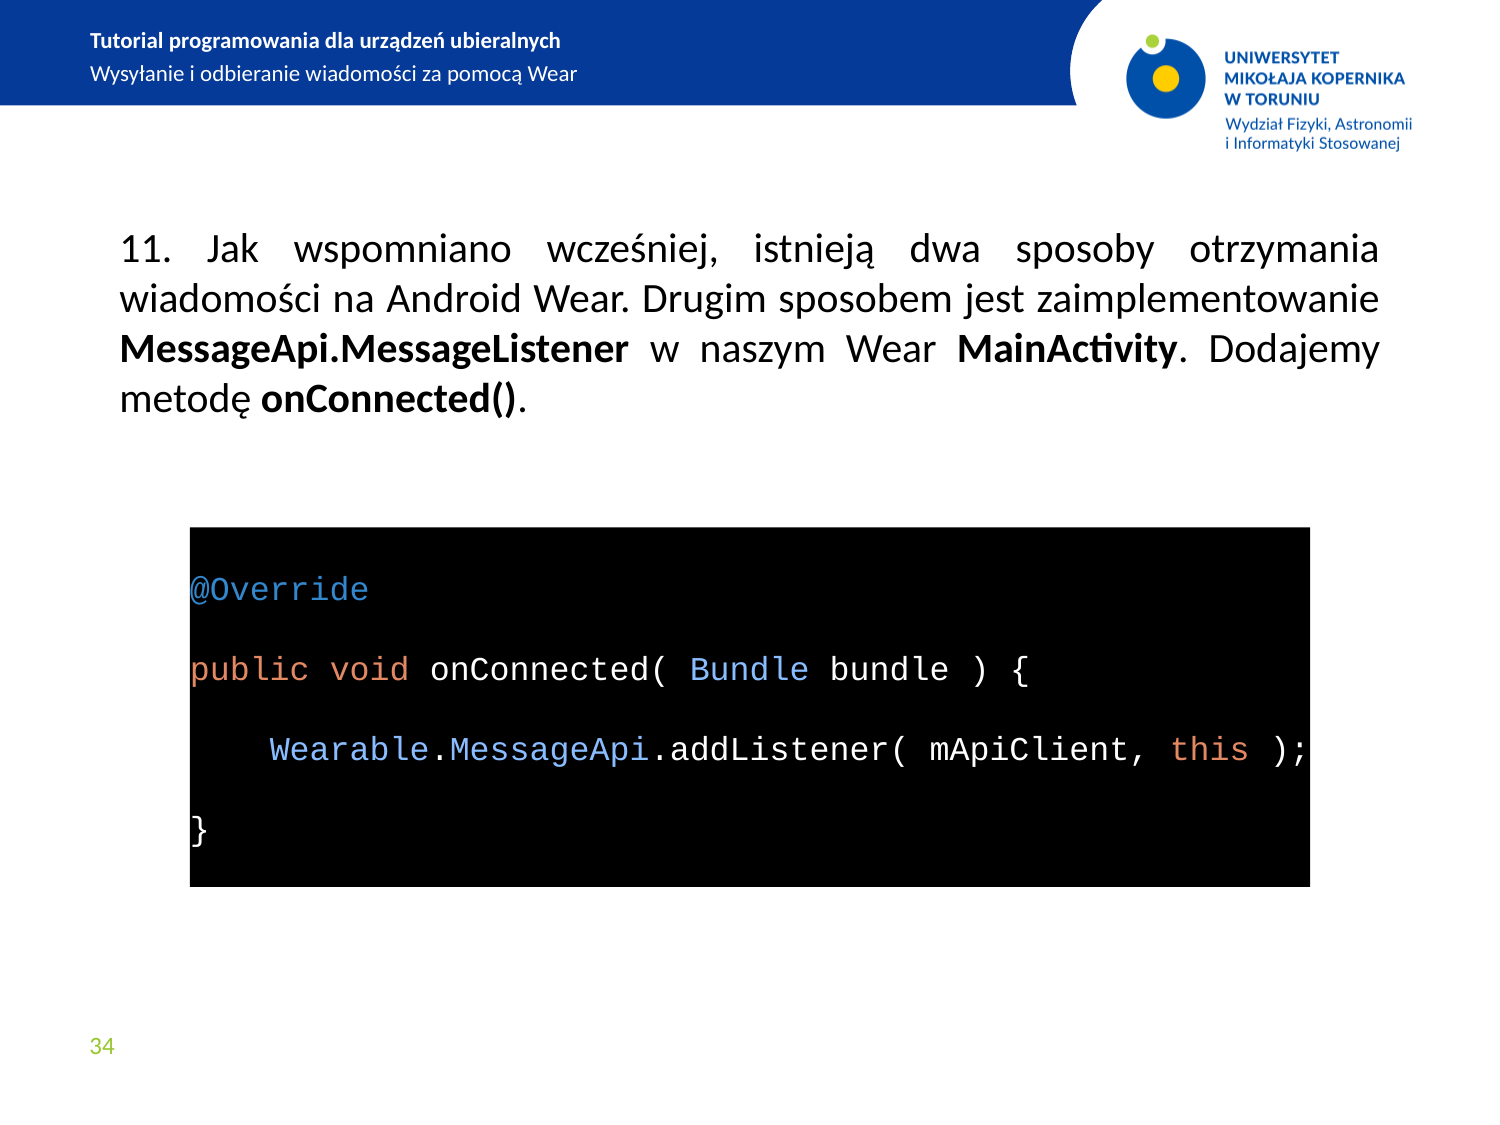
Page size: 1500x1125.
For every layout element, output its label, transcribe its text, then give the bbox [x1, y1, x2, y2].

text_box @Override public void onConnected( Bundle bundle ) { Wearable.MessageApi.addListener( mApiClient, this ); } [189, 527, 1311, 887]
list Wysyłanie i odbieranie wiadomości za pomocą Wear [75, 50, 1040, 96]
picture [1100, 8, 1438, 178]
list Tutorial programowania dla urządzeń ubieralnych [75, 18, 1040, 50]
text_box [75, 165, 1367, 609]
text_box 11. Jak wspomniano wcześniej, istnieją dwa sposoby otrzymania wiadomości na Android Wear. Drugim sposobem jest zaimplementowanie MessageApi.MessageListener w naszym Wear MainActivity. Dodajemy metodę onConnected(). [104, 213, 1396, 656]
